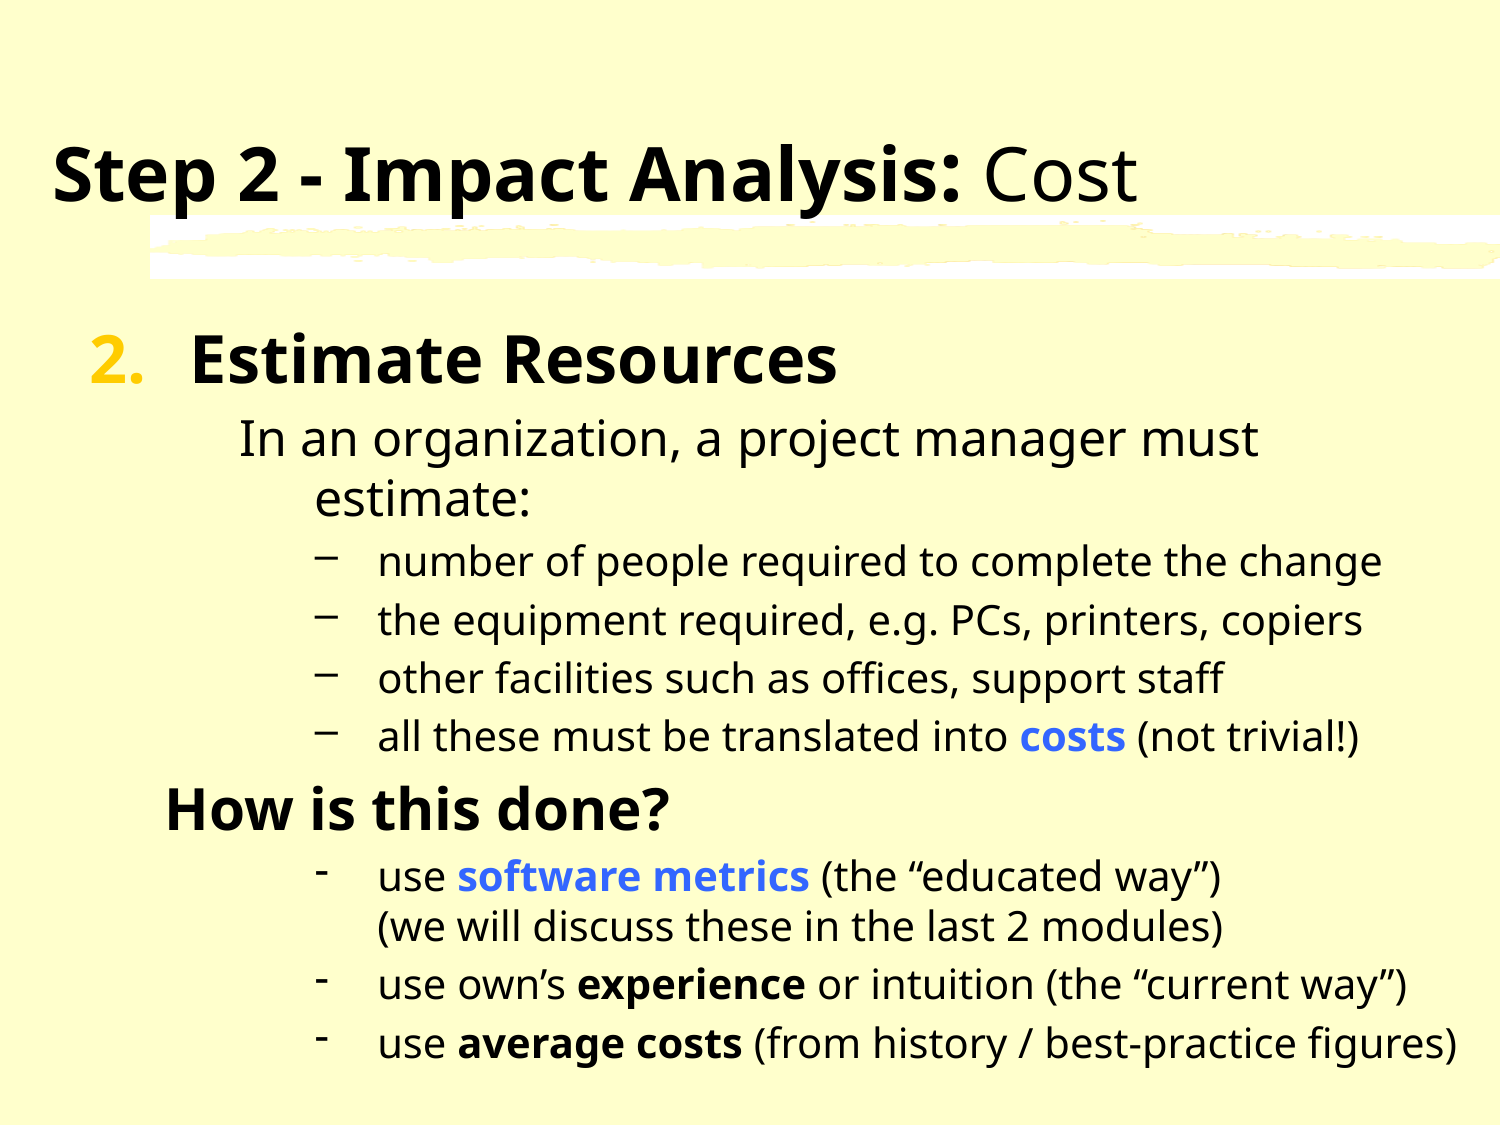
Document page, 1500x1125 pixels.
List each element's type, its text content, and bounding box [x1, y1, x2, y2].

title Step 2 - Impact Analysis: Cost [37, 37, 1500, 225]
list Estimate Resources In an organization, a project manager must estimate: number of people required to complete the change the equipment required, e.g. PCs, printers, copiers other facilities such as offices, support staff all these must be translated into costs (not trivial!) How is this done? use software metrics (the “educated way”) (we will discuss these in the last 2 modules) use own’s experience or intuition (the “current way”) use average costs (from history / best-practice figures) [75, 309, 1500, 1088]
